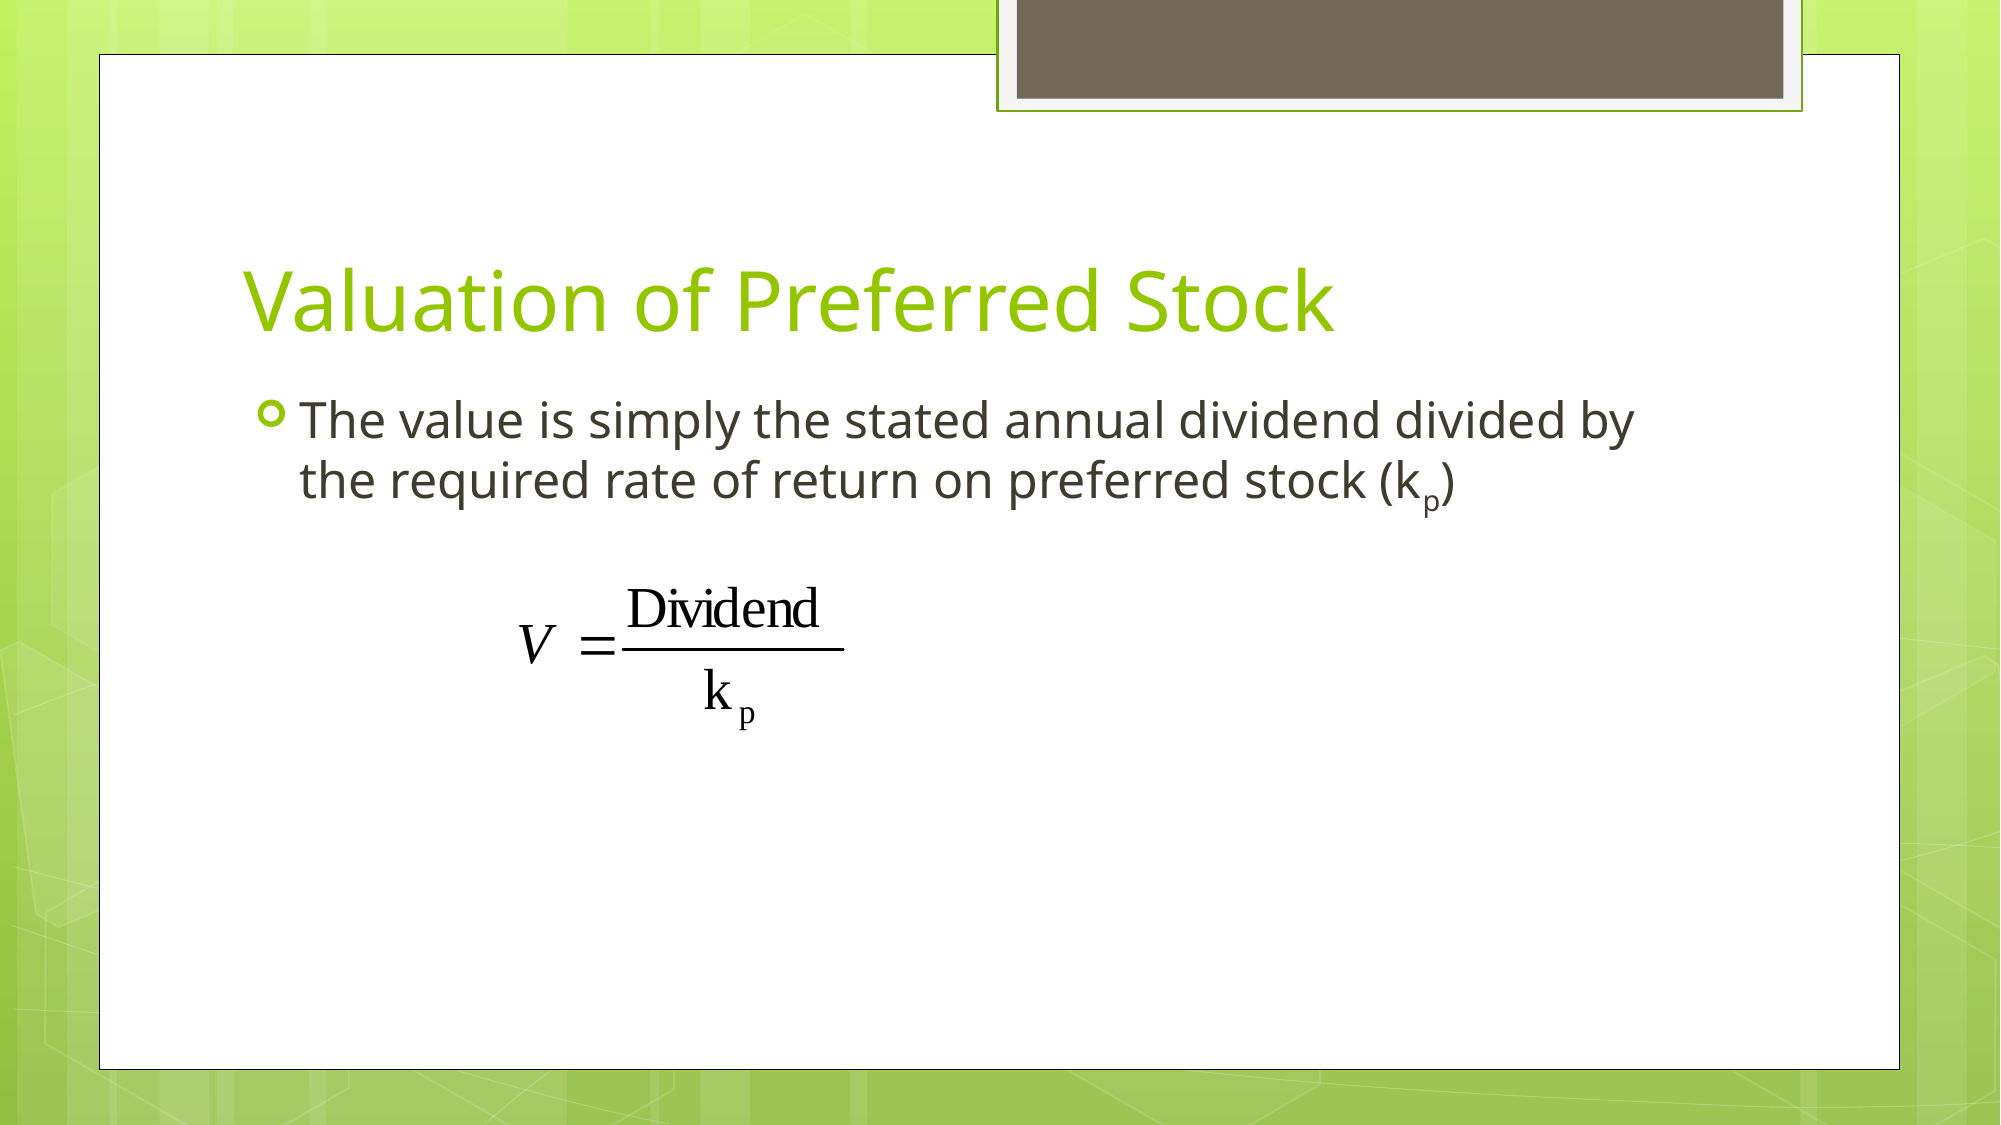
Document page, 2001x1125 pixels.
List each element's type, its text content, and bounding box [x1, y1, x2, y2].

title Valuation of Preferred Stock [228, 168, 1765, 357]
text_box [513, 571, 851, 738]
list The value is simply the stated annual dividend divided by the required rate of return on preferred stock (kp) [228, 381, 1711, 957]
